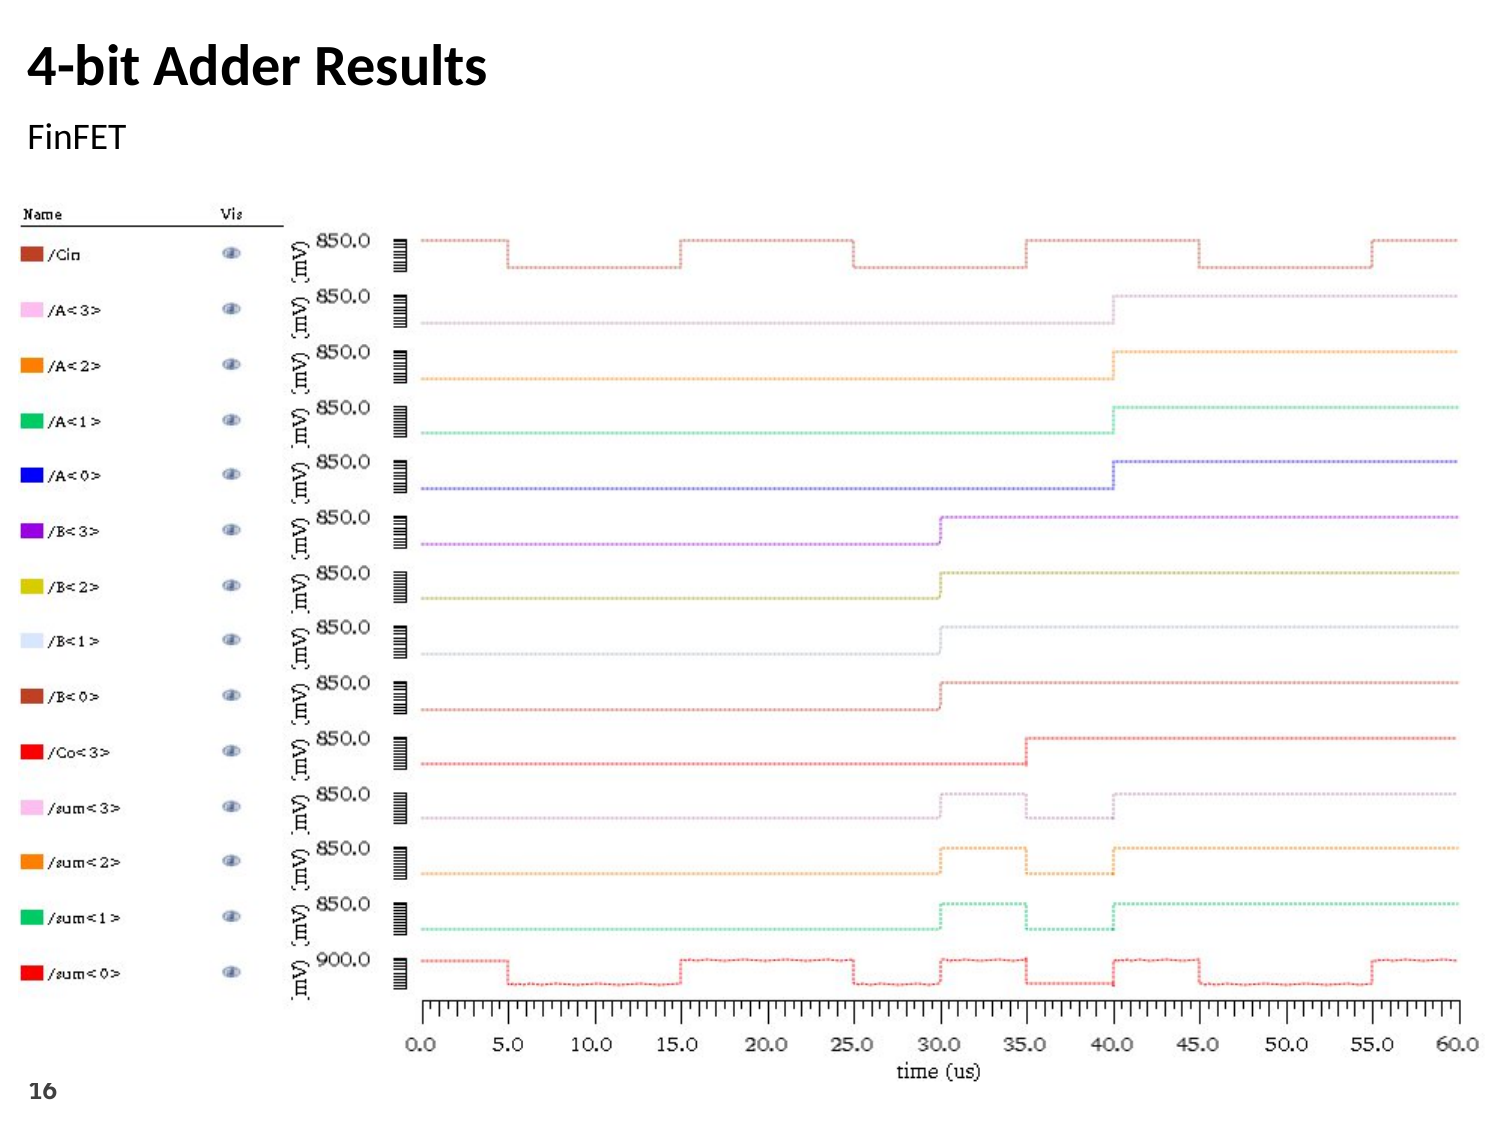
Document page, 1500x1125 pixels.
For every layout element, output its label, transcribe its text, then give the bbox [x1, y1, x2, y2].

slide_number 16 [12, 1080, 363, 1113]
picture [17, 199, 1500, 1083]
title 4-bit Adder Results [12, 19, 1493, 105]
text_box FinFET [12, 104, 388, 165]
